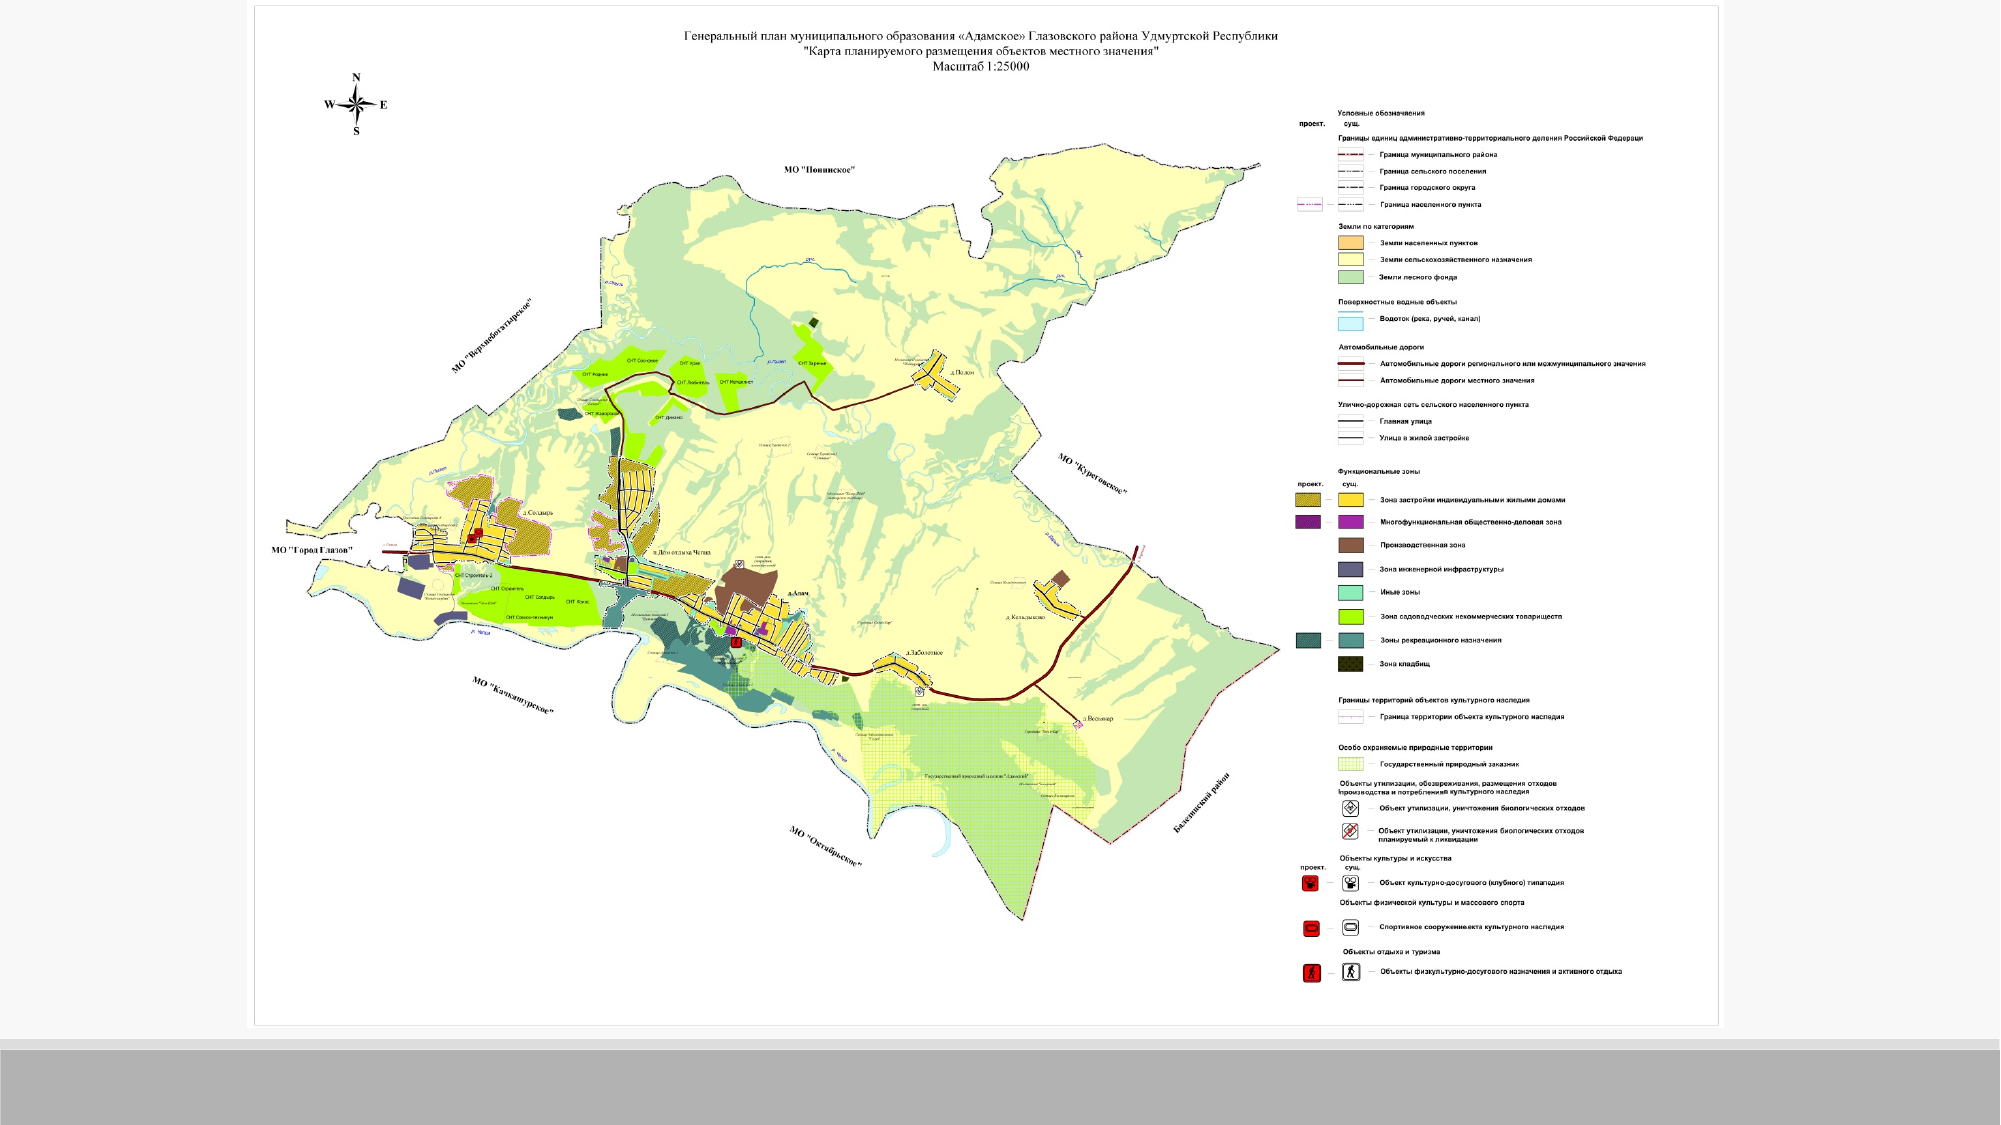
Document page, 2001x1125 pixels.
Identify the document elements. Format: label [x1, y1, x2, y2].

picture [246, 0, 1725, 1029]
